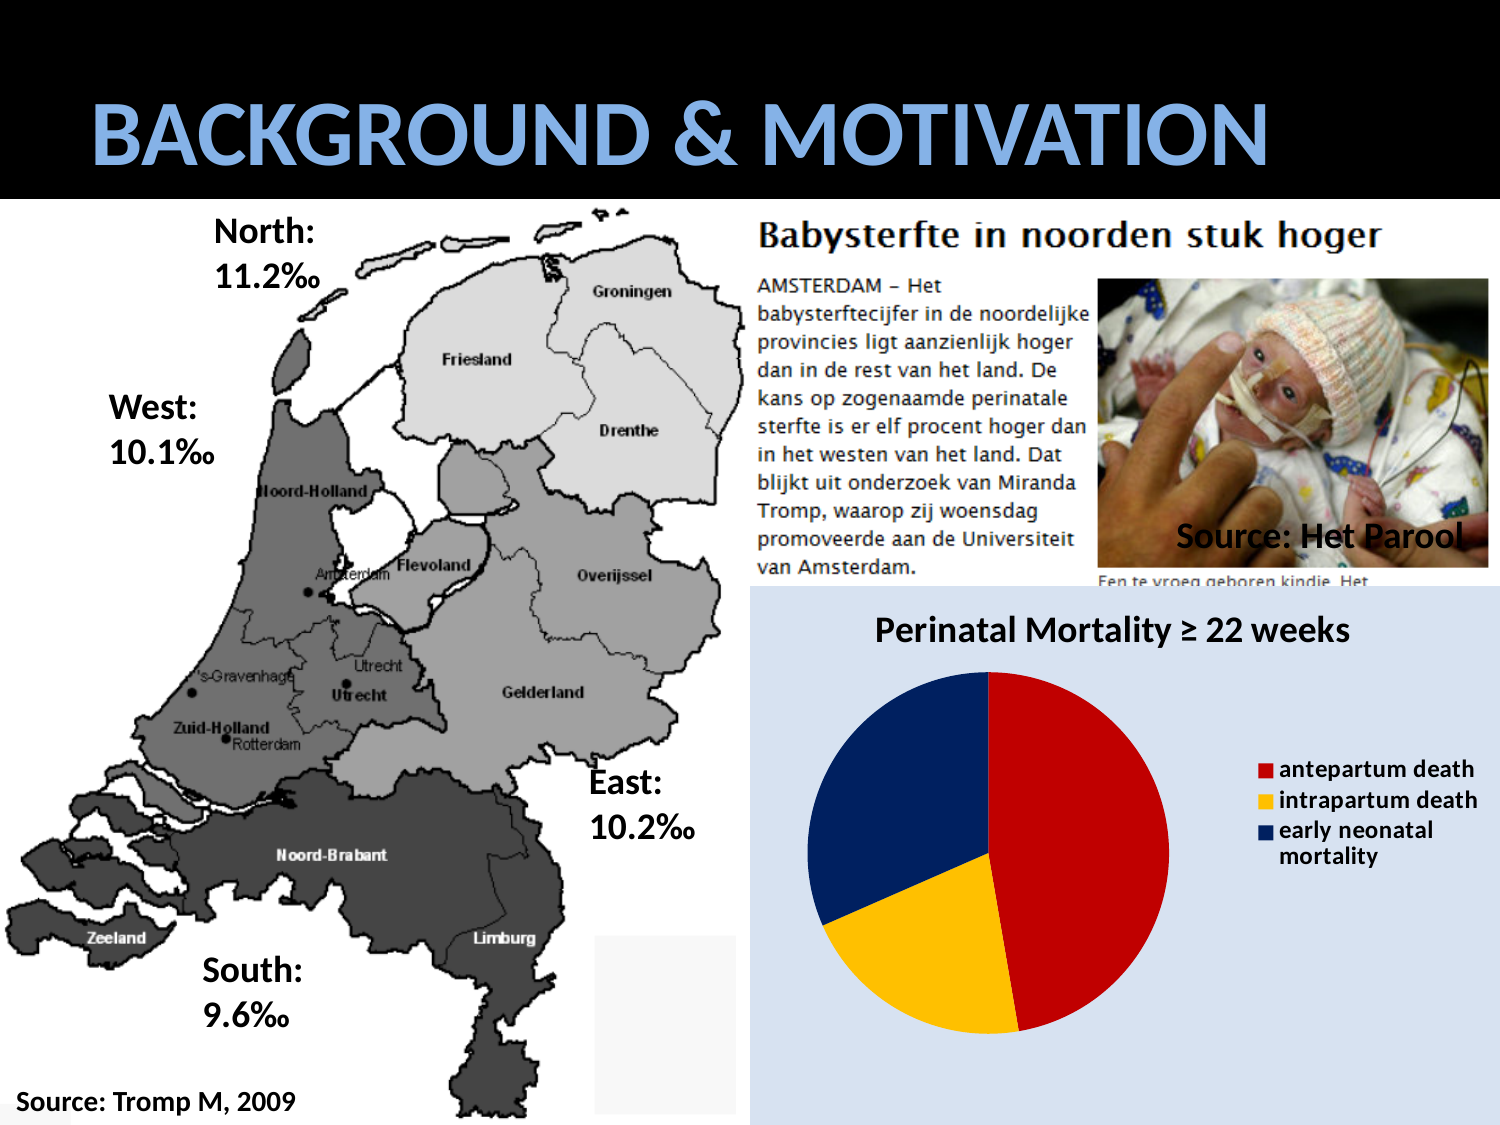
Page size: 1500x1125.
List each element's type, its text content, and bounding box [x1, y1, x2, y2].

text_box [93, 199, 715, 1089]
title Background & Motivation [75, 25, 1425, 197]
chart [726, 585, 1500, 1043]
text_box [752, 199, 1500, 585]
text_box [0, 199, 750, 1125]
